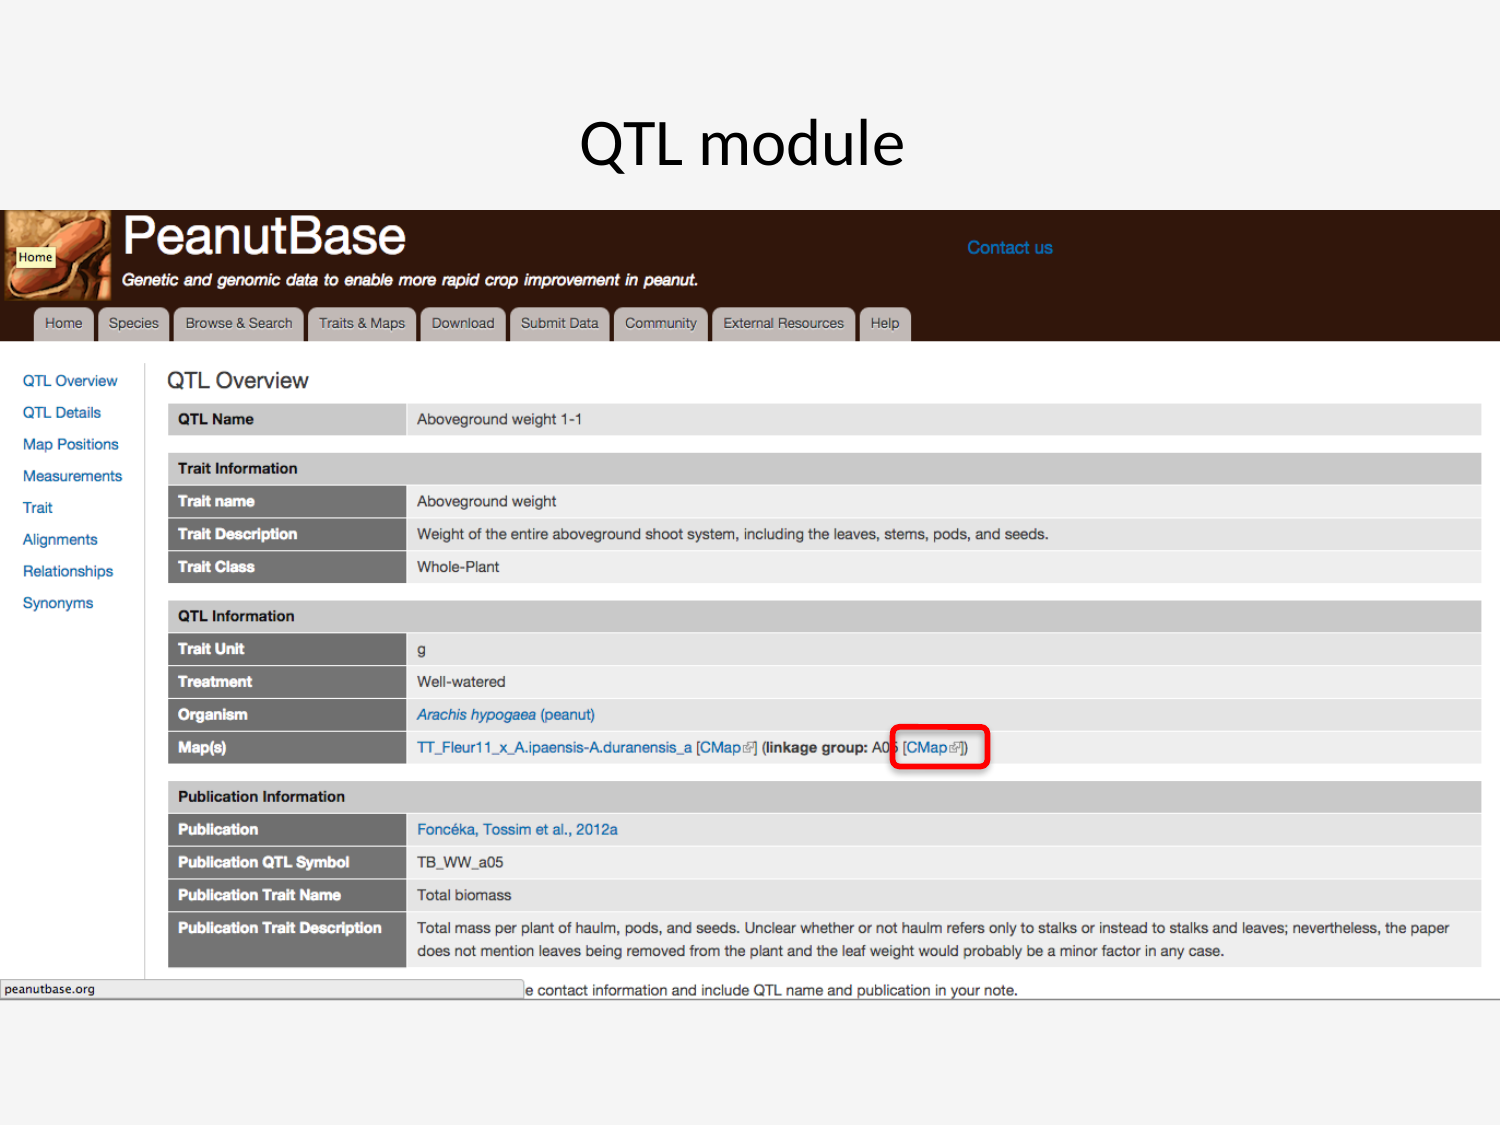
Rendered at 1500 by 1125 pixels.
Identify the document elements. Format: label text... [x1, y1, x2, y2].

title QTL module [75, 45, 1425, 208]
picture [0, 210, 1500, 1001]
